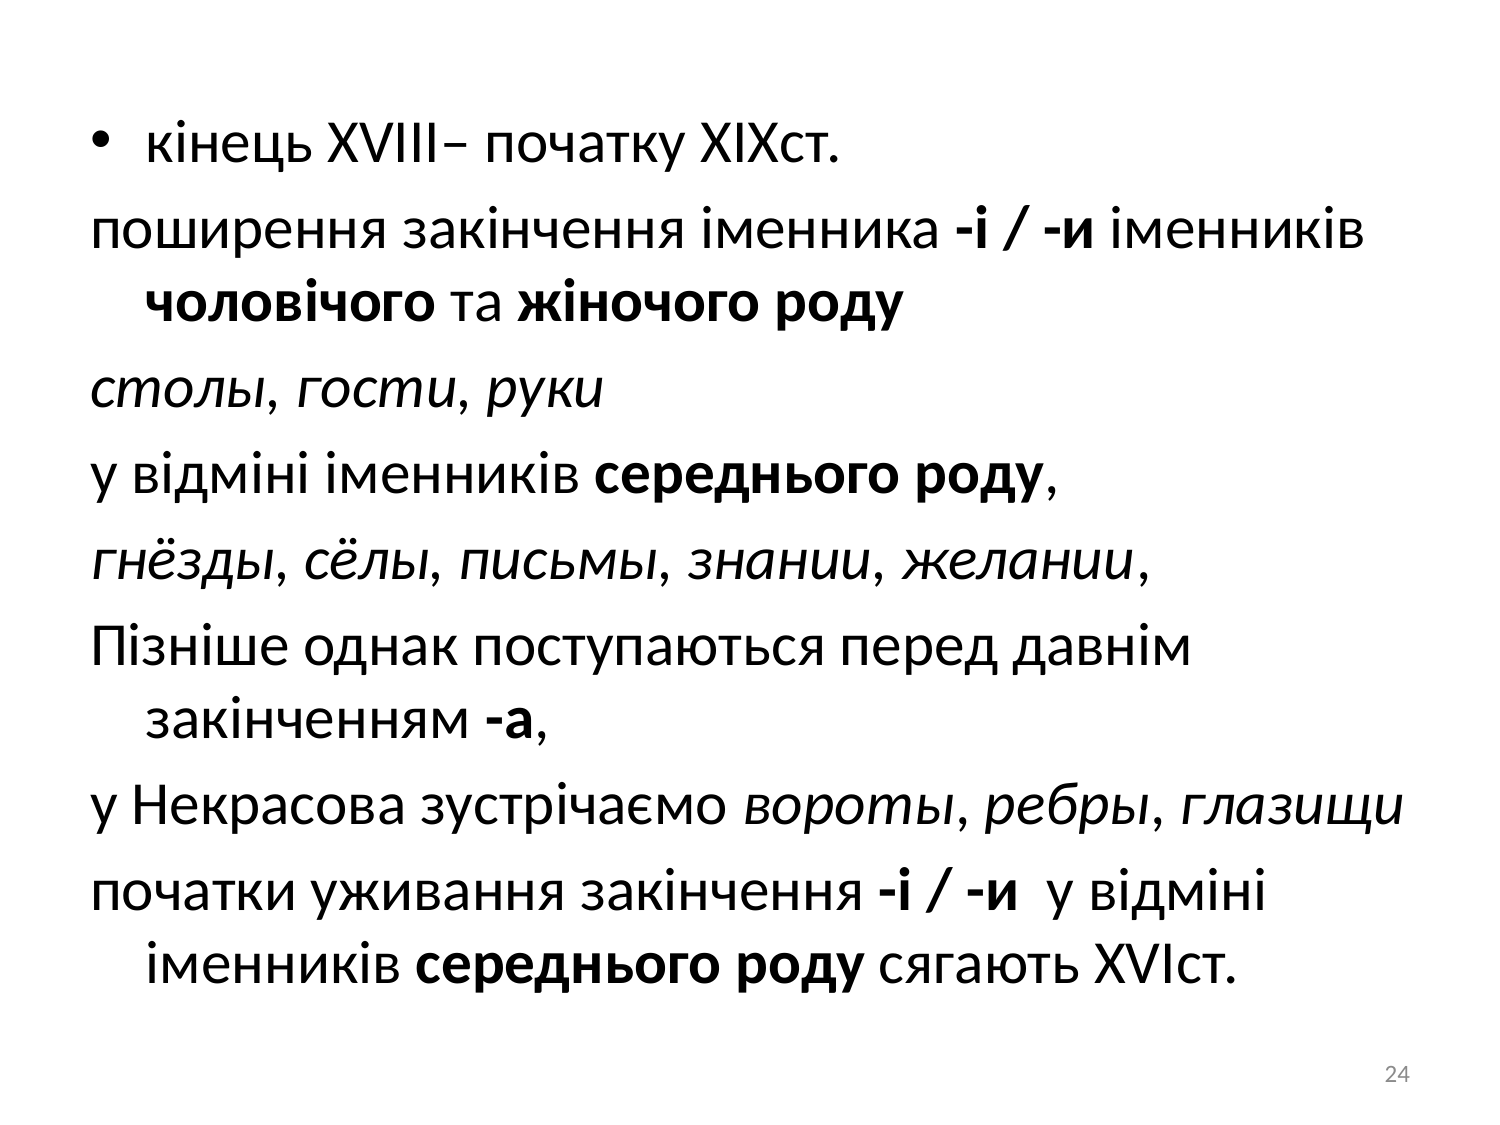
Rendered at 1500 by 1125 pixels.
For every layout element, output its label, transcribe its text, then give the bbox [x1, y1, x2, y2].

list кінець XVIII– початку XIXст. поширення закінчення іменника -і / -и іменників чоловічого та жіночого роду столы, гости, руки у відміні іменників середнього роду, гнёзды, сёлы, письмы, знании, желании, Пізніше однак поступаються перед давнім закінченням -а, у Некрасова зустрічаємо вороты, ребры, глазищи початки уживання закінчення -і / -и у відміні іменників середнього роду сягають XVIст. [75, 93, 1425, 1005]
slide_number 24 [1074, 1042, 1425, 1103]
